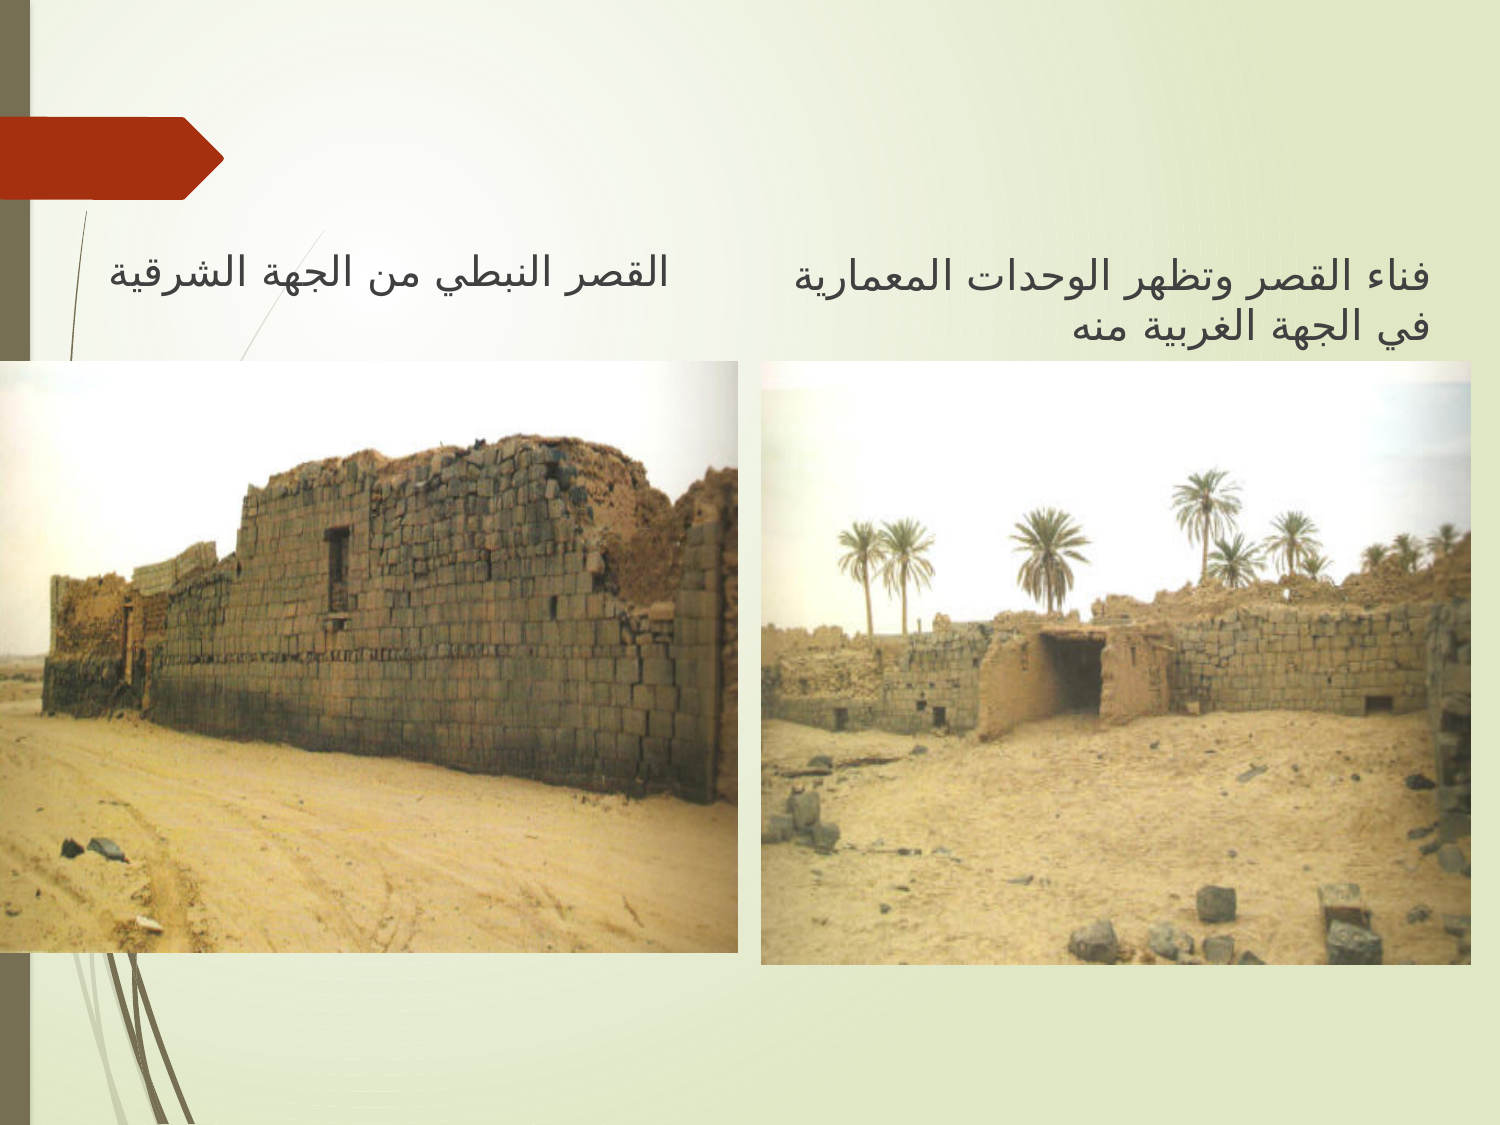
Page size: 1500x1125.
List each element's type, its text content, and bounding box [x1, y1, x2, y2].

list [0, 361, 738, 953]
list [761, 361, 1471, 965]
list فناء القصر وتظهر الوحدات المعمارية في الجهة الغربية منه [761, 172, 1447, 357]
list القصر النبطي من الجهة الشرقية [41, 172, 738, 303]
